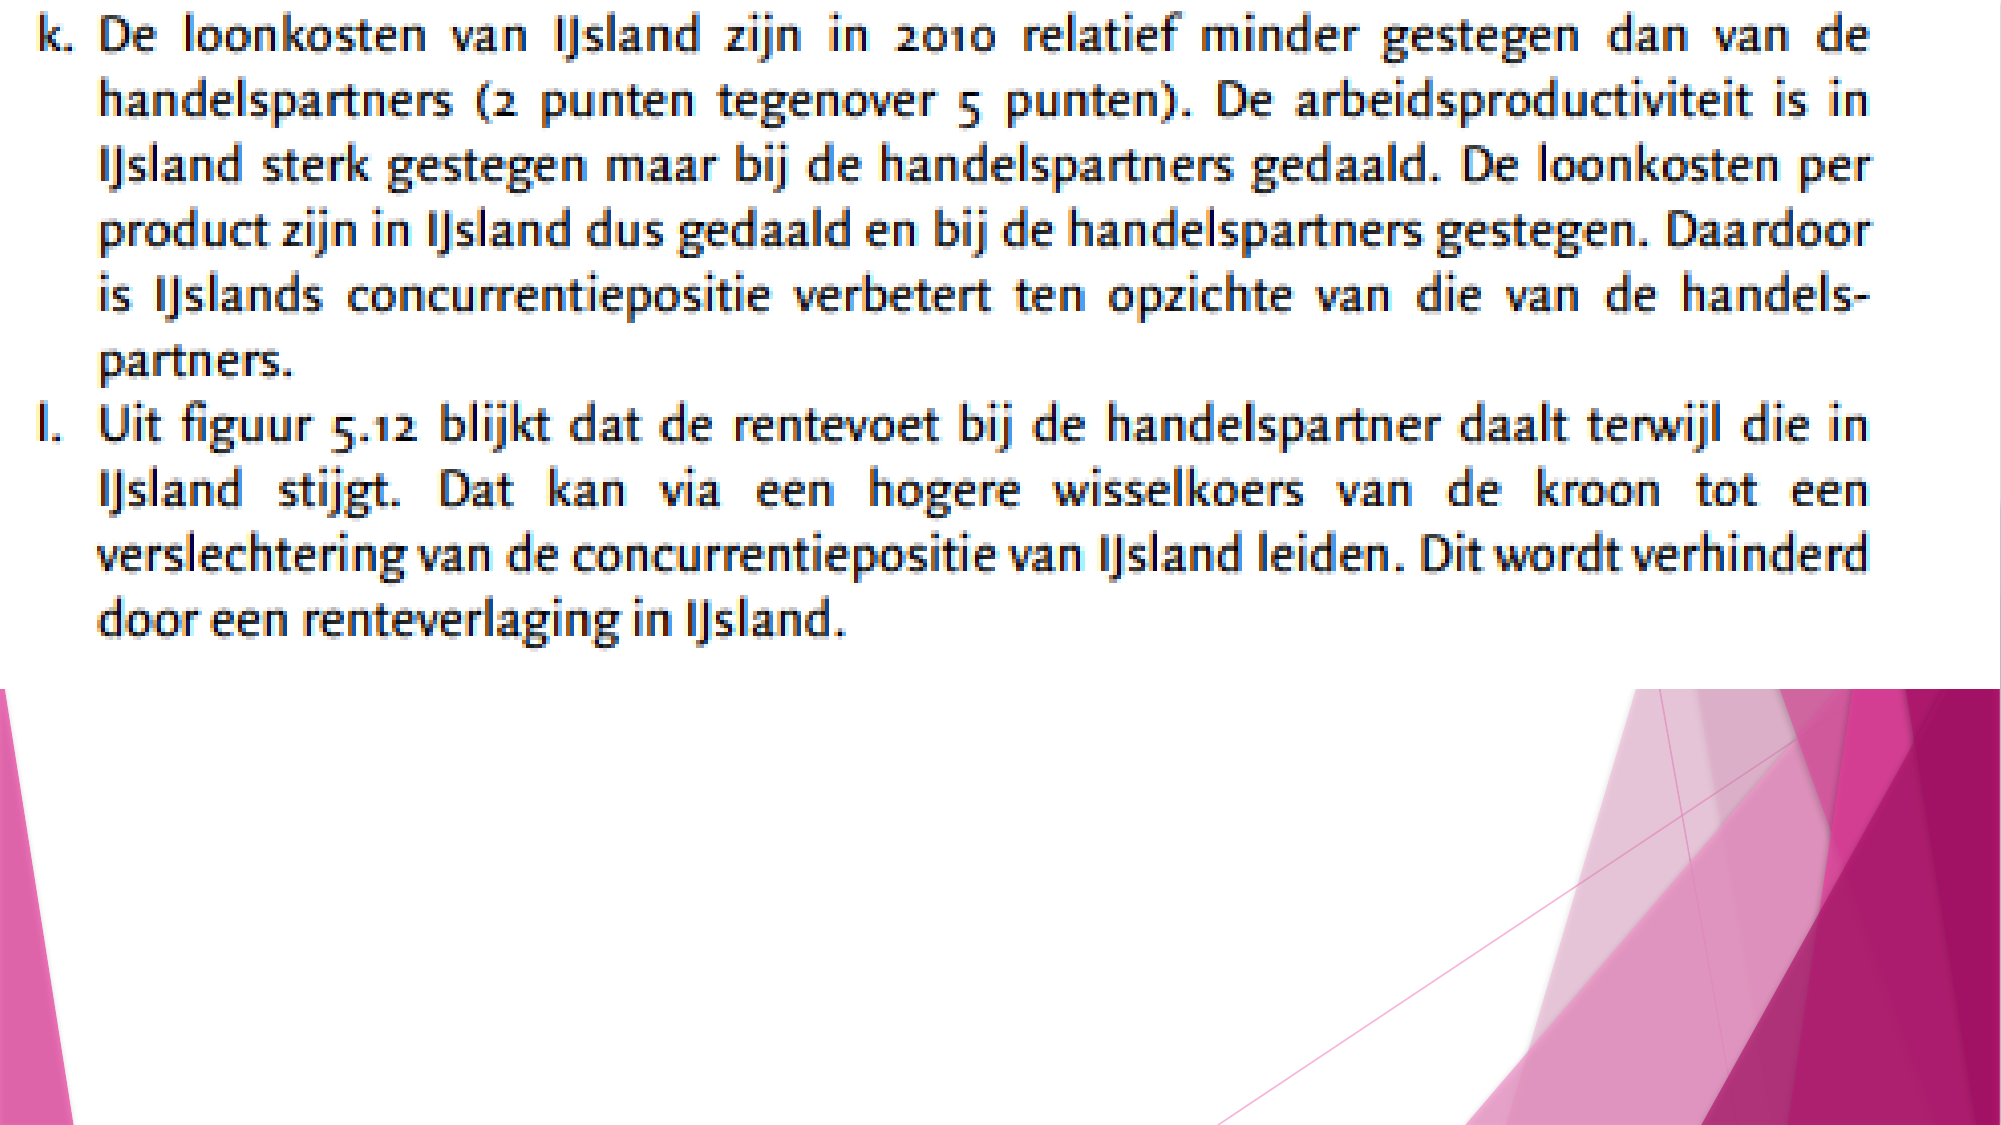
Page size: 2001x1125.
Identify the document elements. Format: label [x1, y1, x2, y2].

picture [0, 0, 2000, 689]
